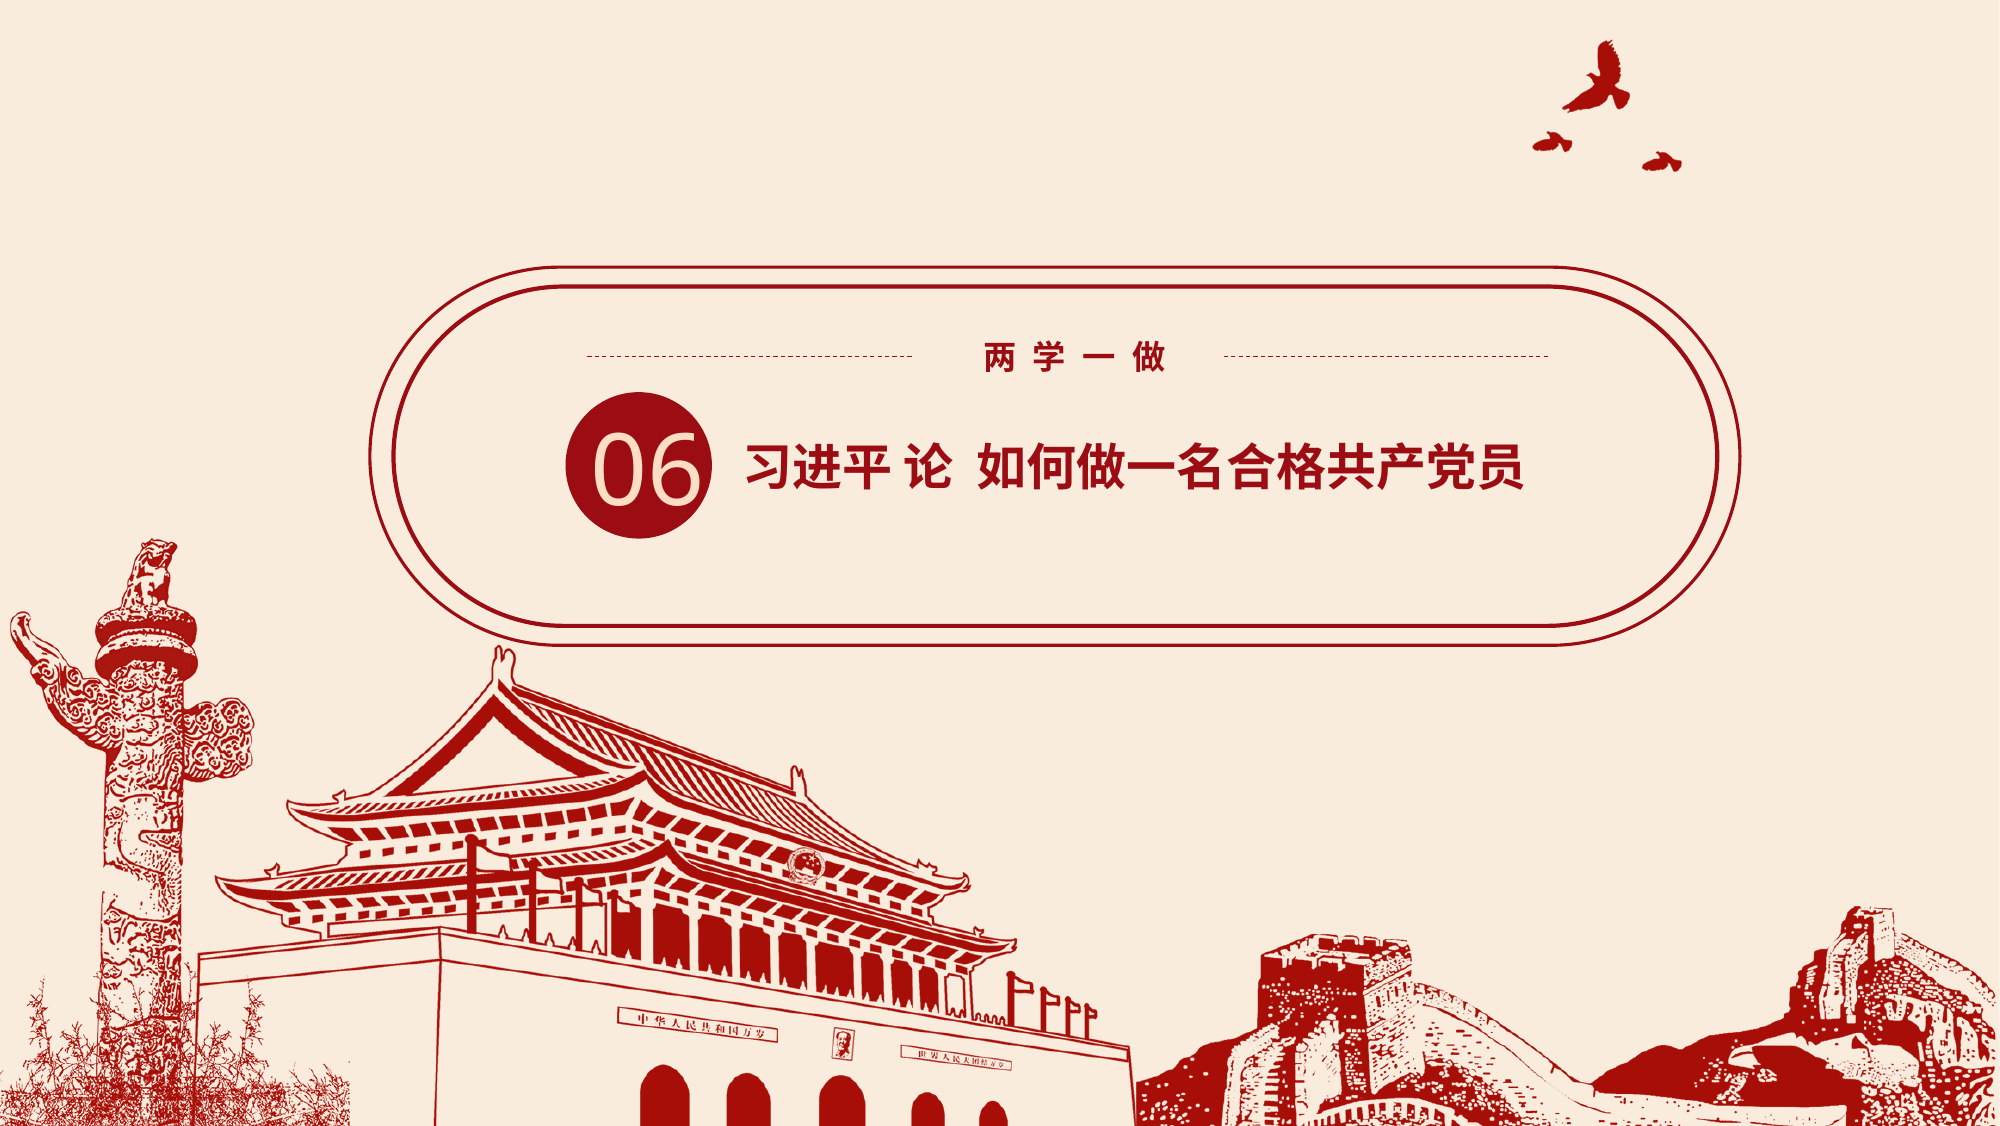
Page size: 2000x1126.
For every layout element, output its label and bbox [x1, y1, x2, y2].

text_box [565, 380, 788, 551]
picture [0, 0, 2000, 1126]
